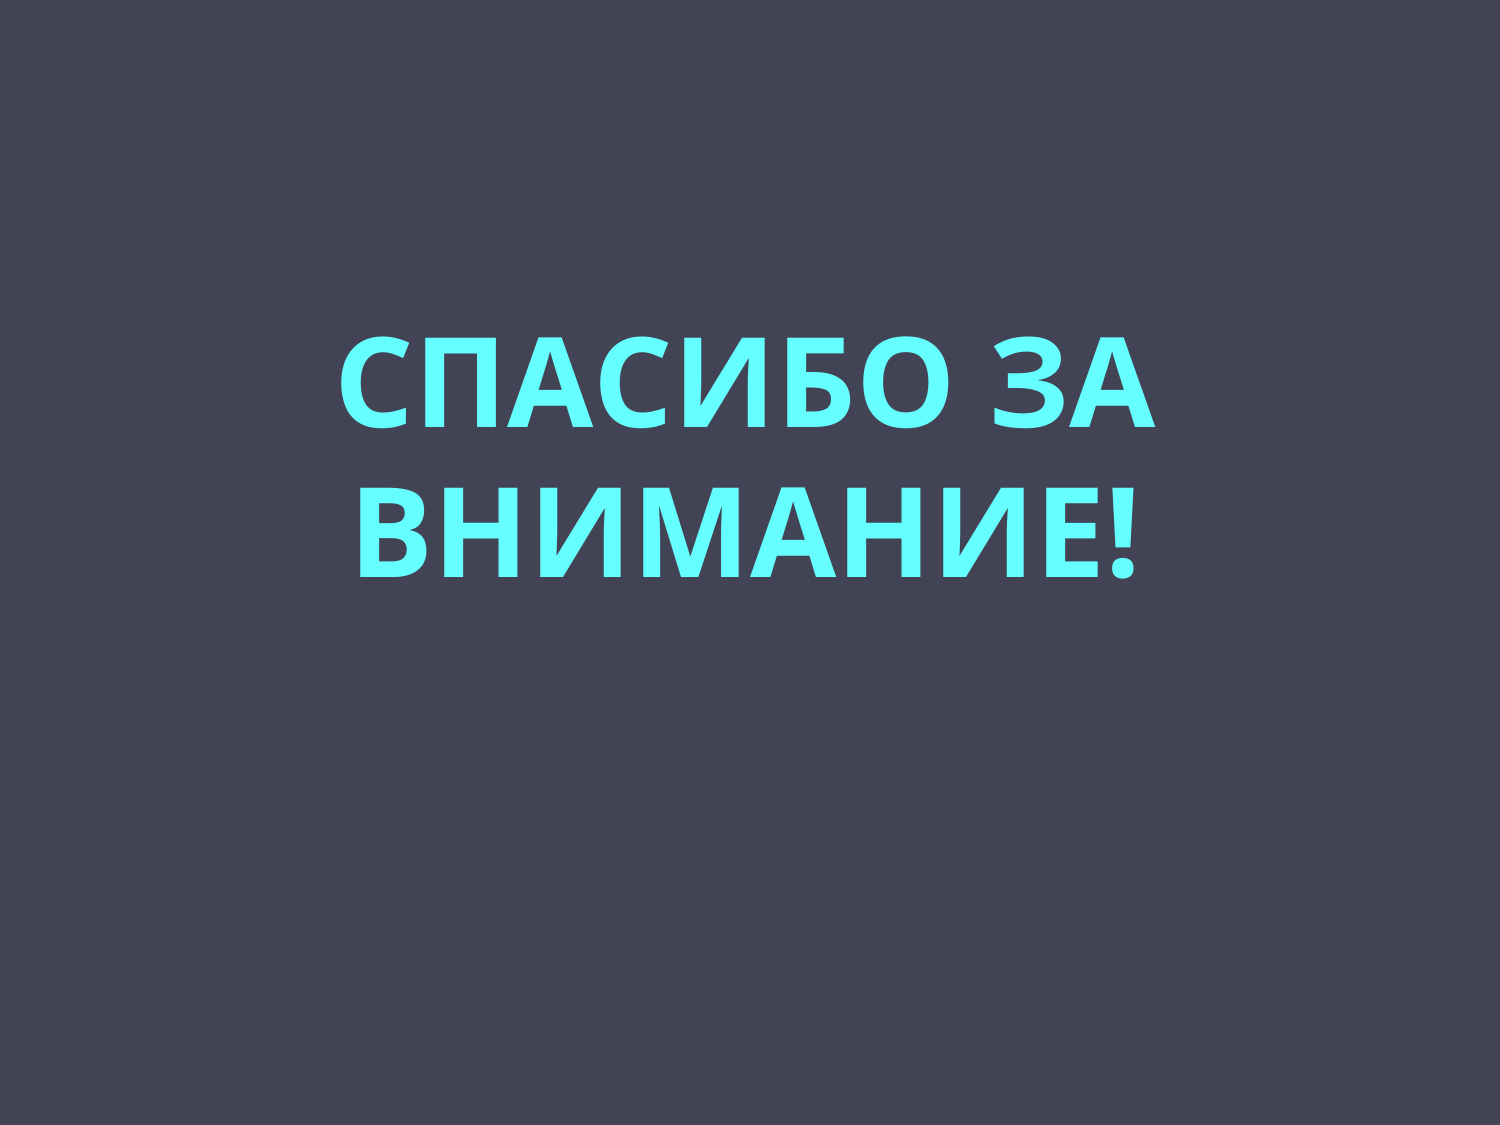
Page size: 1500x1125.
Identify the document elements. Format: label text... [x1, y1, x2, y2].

title СПАСИБО ЗА ВНИМАНИЕ! [70, 128, 1421, 776]
